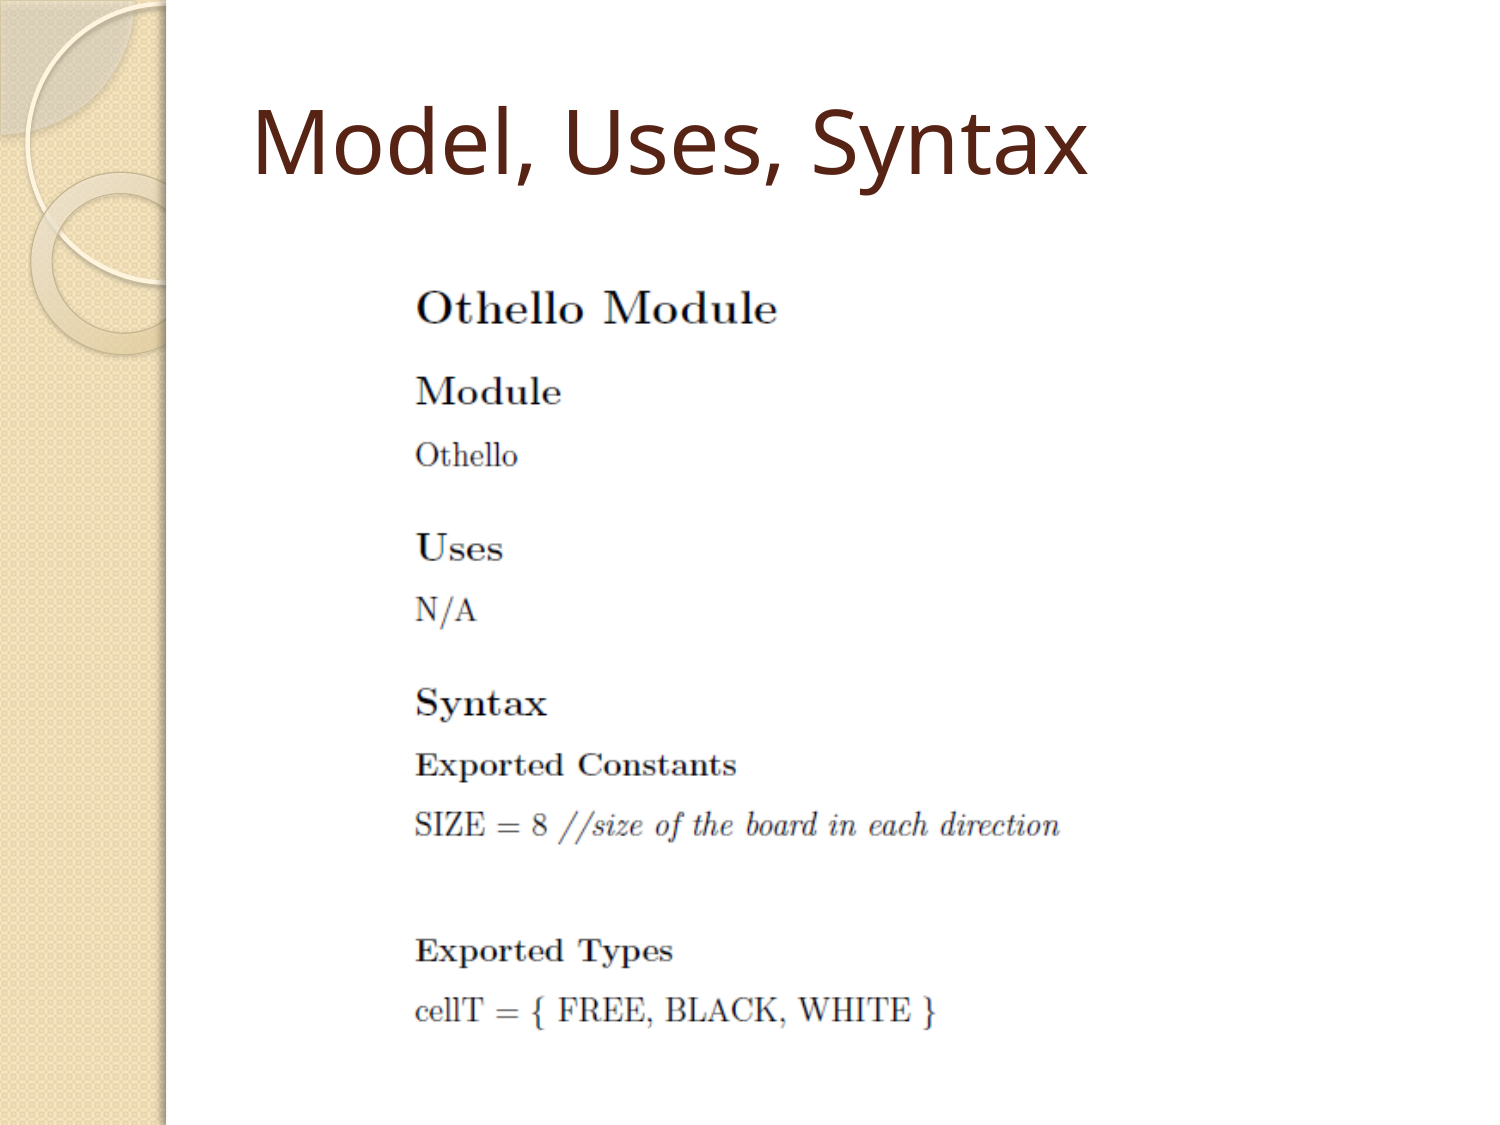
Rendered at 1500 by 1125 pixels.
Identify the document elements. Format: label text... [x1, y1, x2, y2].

title Model, Uses, Syntax [235, 45, 1466, 233]
picture [374, 262, 1121, 1076]
